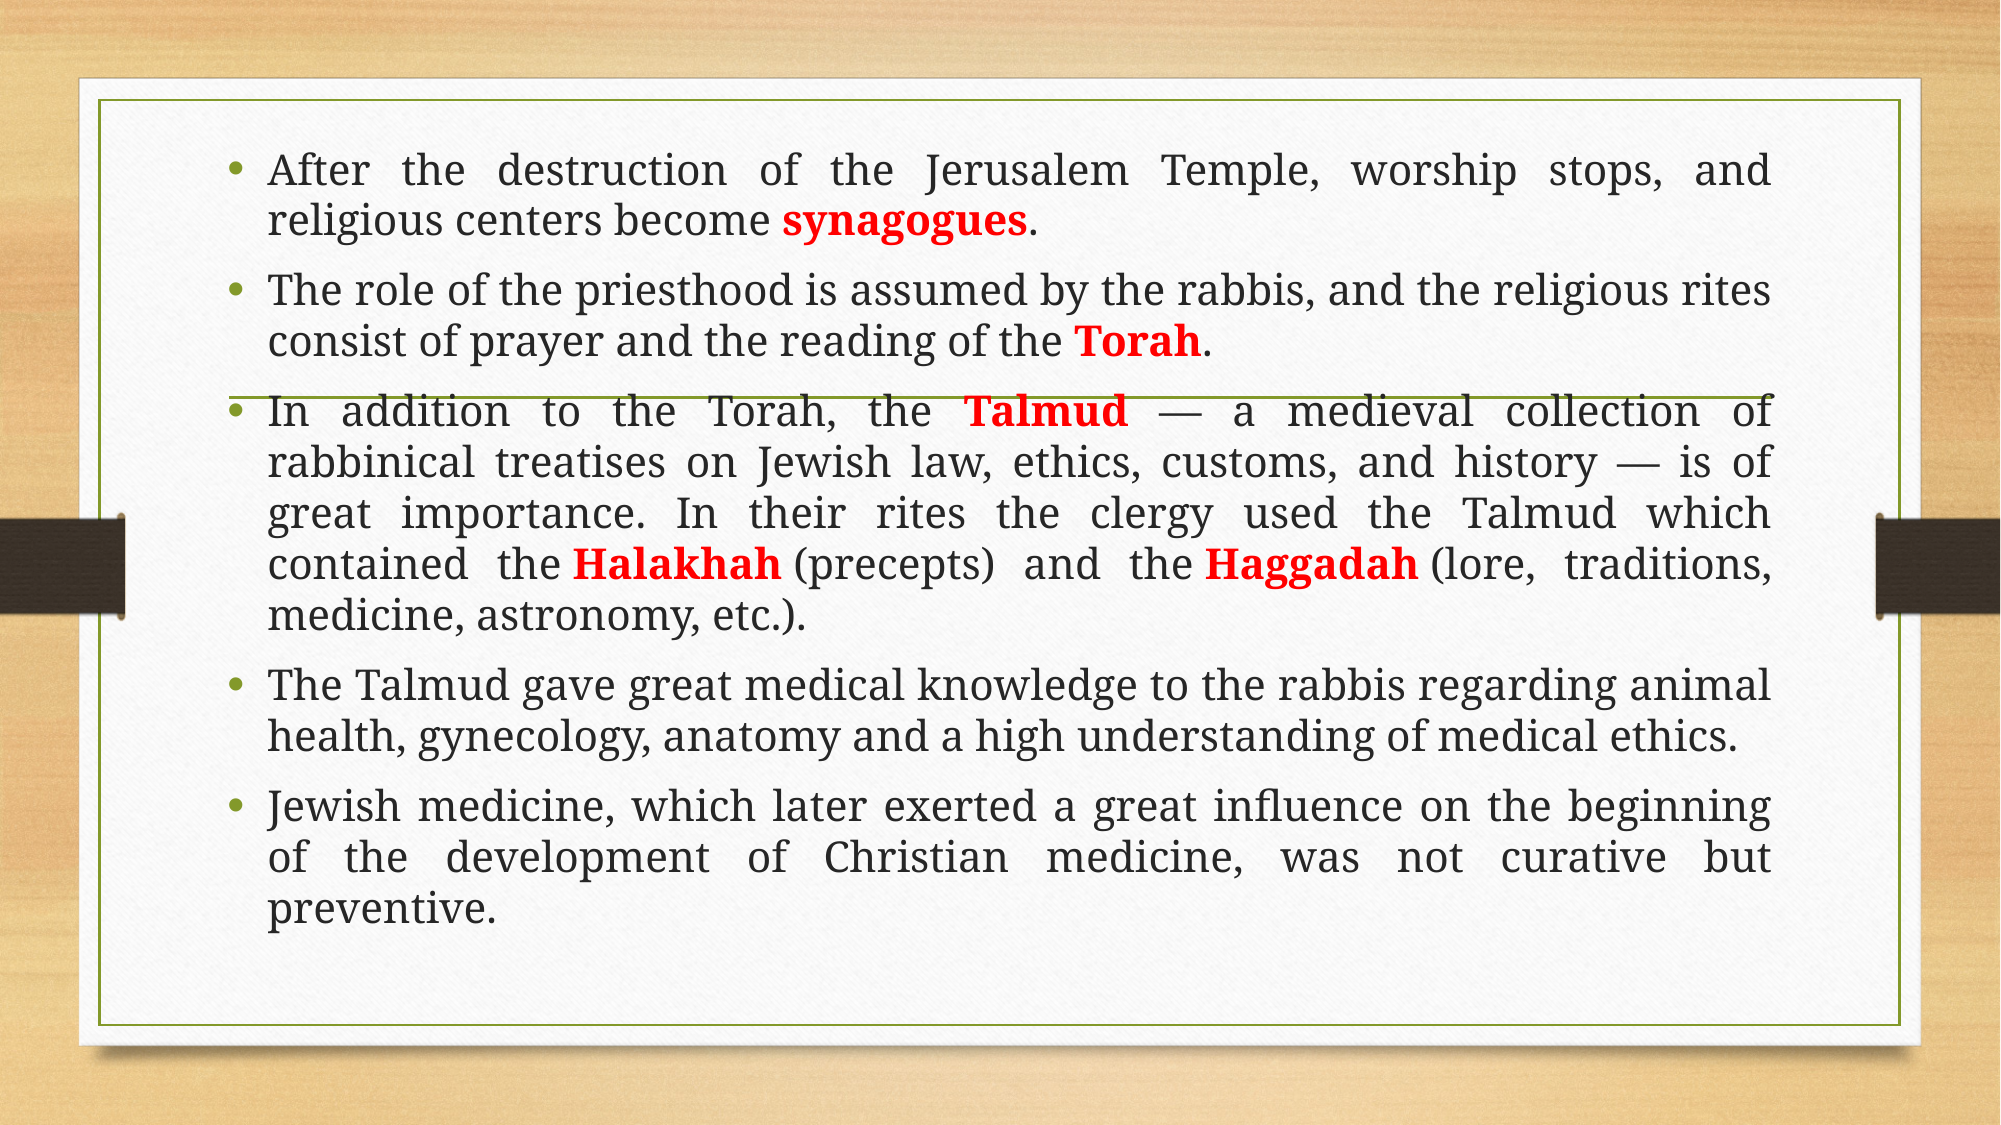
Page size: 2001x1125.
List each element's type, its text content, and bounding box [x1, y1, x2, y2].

list After the destruction of the Jerusalem Temple, worship stops, and religious centers become synagogues. The role of the priesthood is assumed by the rabbis, and the religious rites consist of prayer and the reading of the Torah. In addition to the Torah, the Talmud — a medieval collection of rabbinical treatises on Jewish law, ethics, customs, and history — is of great importance. In their rites the clergy used the Talmud which contained the Halakhah (precepts) and the Haggadah (lore, traditions, medicine, astronomy, etc.). The Talmud gave great medical knowledge to the rabbis regarding animal health, gynecology, anatomy and a high understanding of medical ethics. Jewish medicine, which later exerted a great influence on the beginning of the development of Christian medicine, was not curative but preventive. [212, 135, 1788, 964]
picture [0, 0, 2001, 1125]
